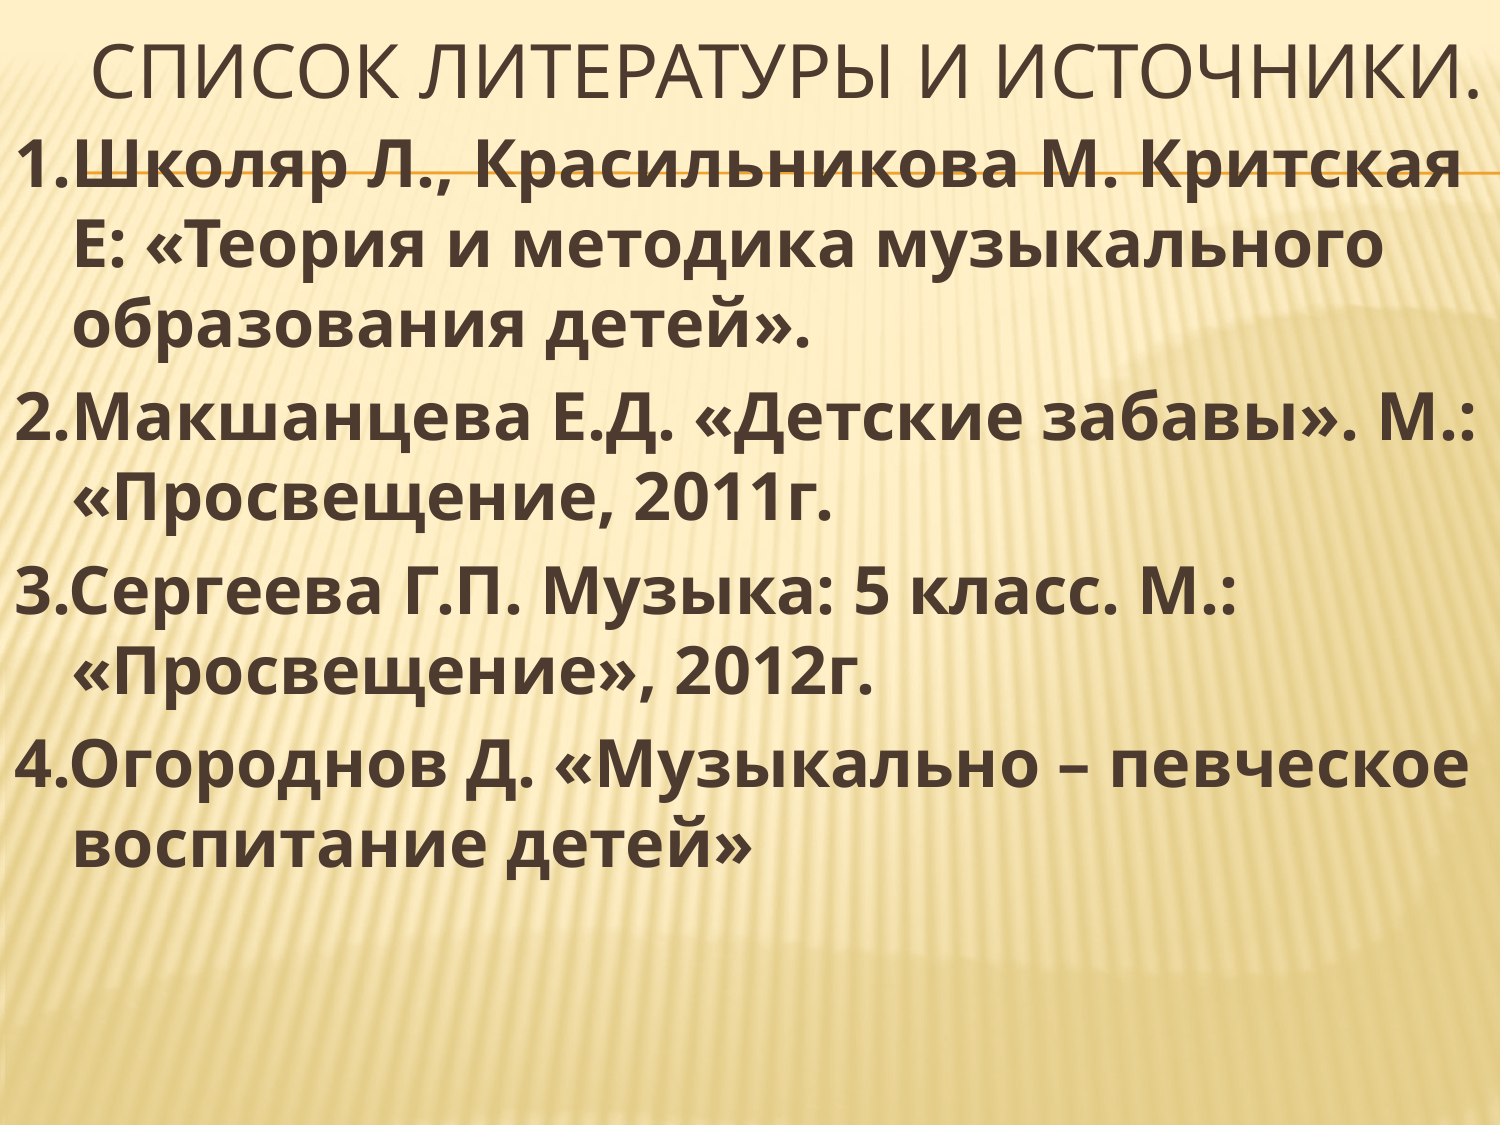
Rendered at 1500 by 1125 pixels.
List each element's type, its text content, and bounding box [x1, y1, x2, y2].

list 1.Школяр Л., Красильникова М. Критская Е: «Теория и методика музыкального образования детей». 2.Макшанцева Е.Д. «Детские забавы». М.: «Просвещение, 2011г. 3.Сергеева Г.П. Музыка: 5 класс. М.: «Просвещение», 2012г. 4.Огороднов Д. «Музыкально – певческое воспитание детей» [0, 113, 1500, 1125]
title Список литературы и источники. [75, 0, 1500, 113]
